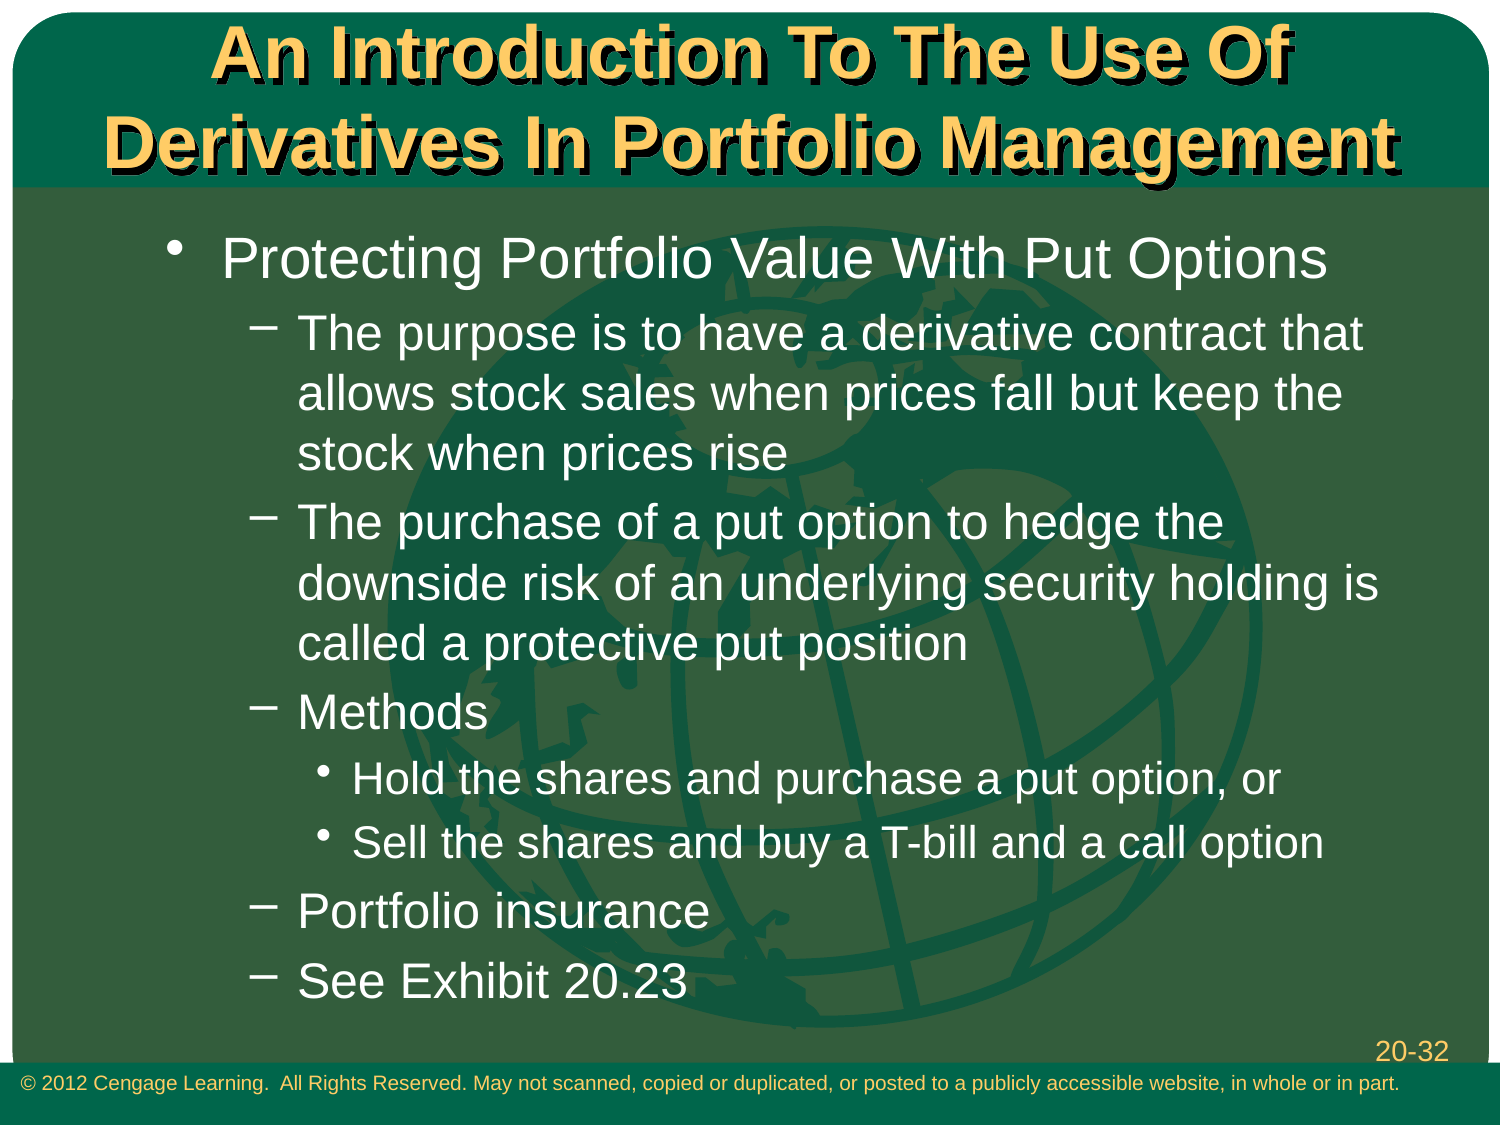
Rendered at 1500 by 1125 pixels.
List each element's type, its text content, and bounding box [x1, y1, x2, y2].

footer © 2012 Cengage Learning. All Rights Reserved. May not scanned, copied or duplicated, or posted to a publicly accessible website, in whole or in part. [0, 1062, 1500, 1125]
list Protecting Portfolio Value With Put Options The purpose is to have a derivative contract that allows stock sales when prices fall but keep the stock when prices rise The purchase of a put option to hedge the downside risk of an underlying security holding is called a protective put position Methods Hold the shares and purchase a put option, or Sell the shares and buy a T-bill and a call option Portfolio insurance See Exhibit 20.23 [150, 212, 1450, 1050]
title An Introduction To The Use Of Derivatives In Portfolio Management [0, 0, 1500, 188]
slide_number 20-32 [1325, 1025, 1500, 1062]
